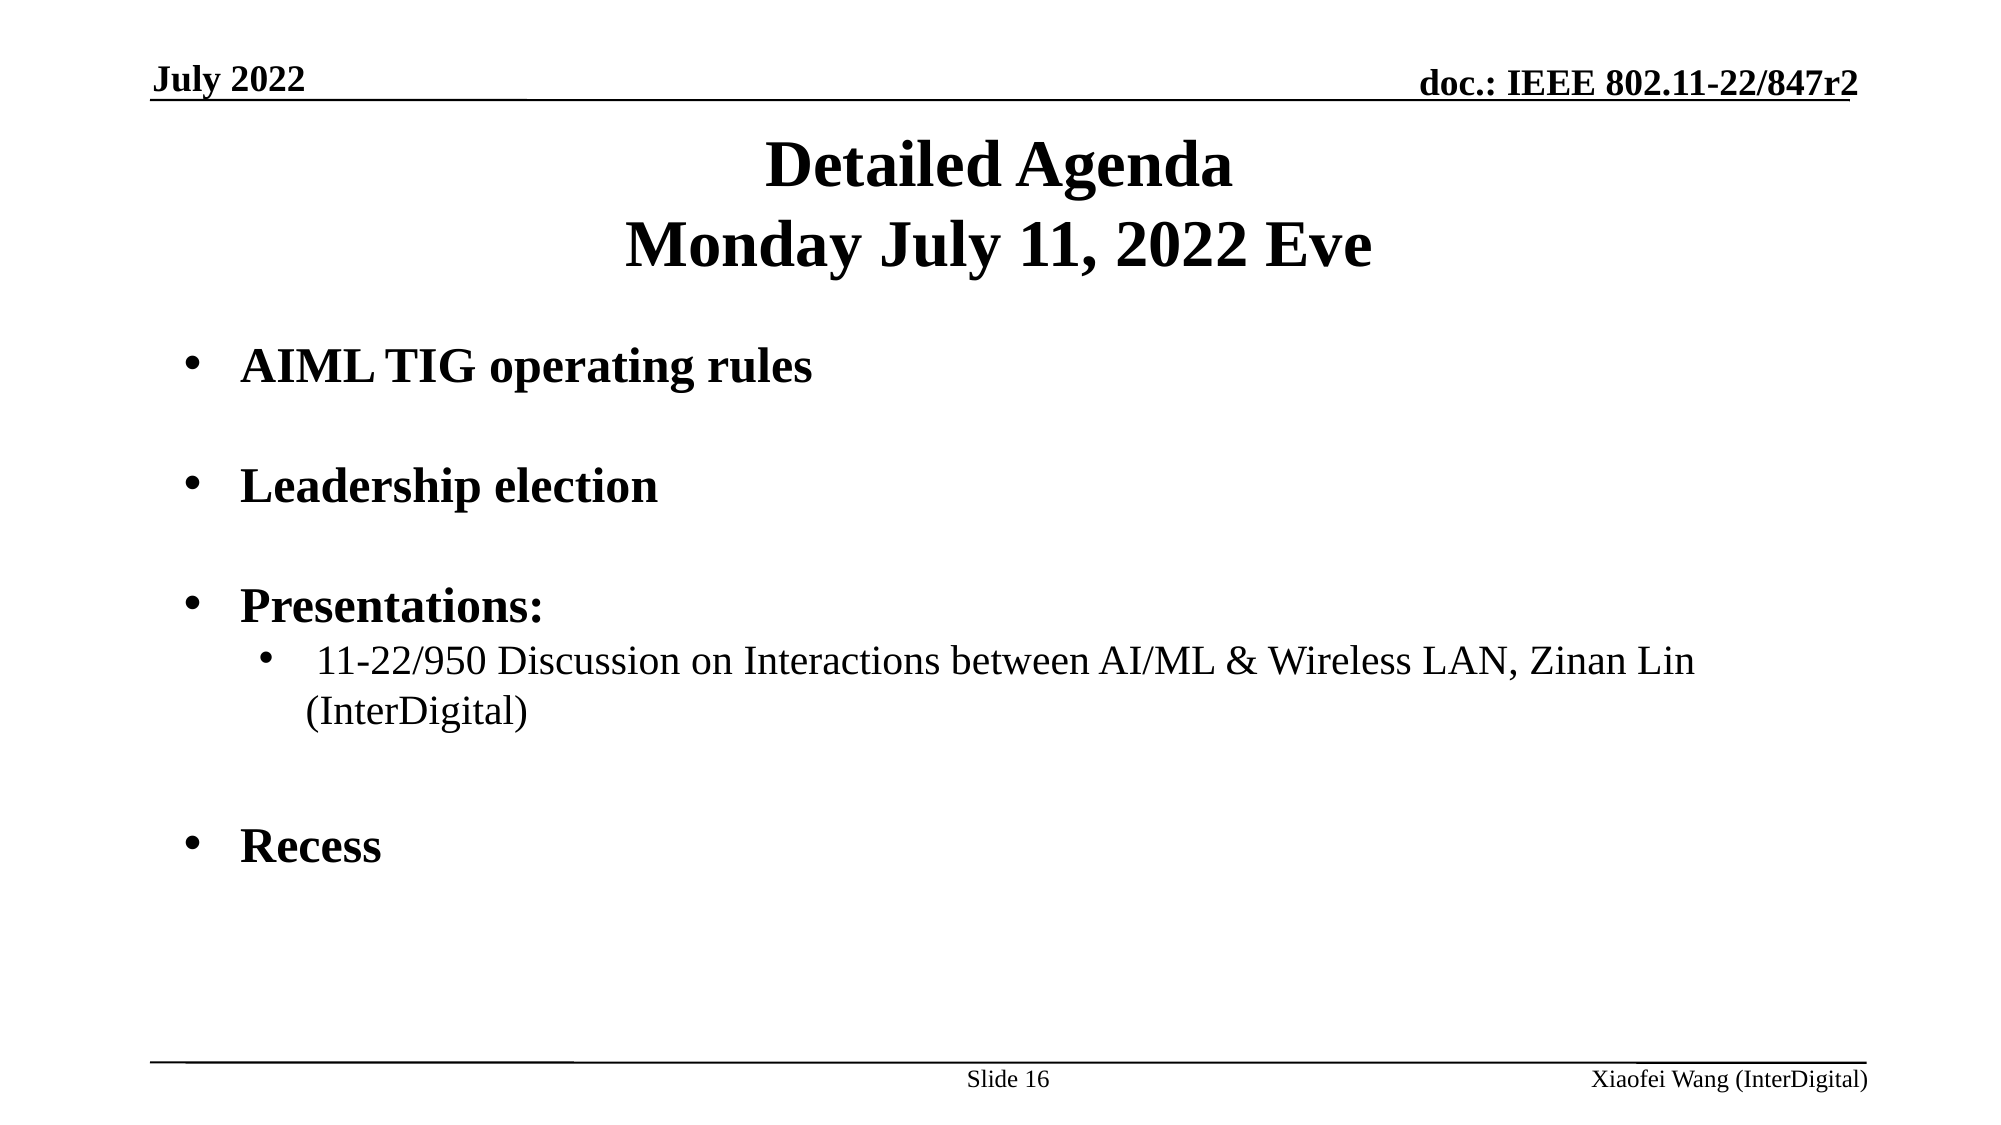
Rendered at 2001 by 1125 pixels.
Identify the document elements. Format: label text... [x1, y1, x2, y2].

slide_number Slide 16 [950, 1061, 1067, 1123]
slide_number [152, 54, 563, 100]
list AIML TIG operating rules Leadership election Presentations: 11-22/950 Discussion on Interactions between AI/ML & Wireless LAN, Zinan Lin (InterDigital) Recess [149, 324, 1850, 1000]
footer Xiaofei Wang (InterDigital) [1171, 1061, 1869, 1093]
title Detailed Agenda Monday July 11, 2022 Eve [149, 112, 1850, 288]
